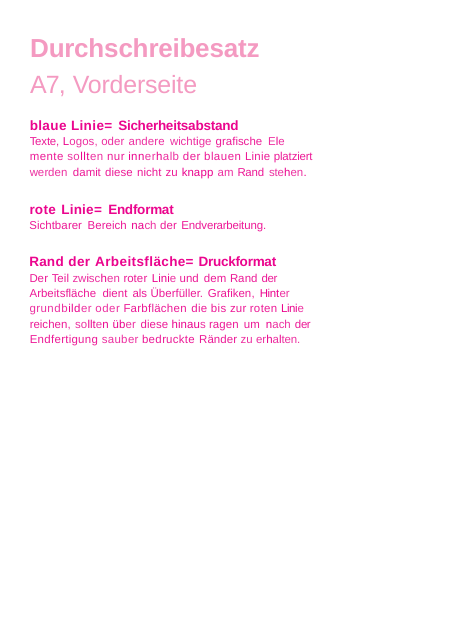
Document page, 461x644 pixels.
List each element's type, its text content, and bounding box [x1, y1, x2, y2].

list blaue Linie= Sicherheitsabstand Texte, Logos, oder andere wichtige grafische Ele­ mente sollten nur innerhalb der blauen Linie platziert werden damit diese nicht zu knapp am Rand stehen. rote Linie= Endformat Sichtbarer Bereich nach der Endverarbeitung. Rand der Arbeitsfläche= Druckformat Der Teil zwischen roter Linie und dem Rand der Arbeitsfläche dient als Überfüller. Grafiken, Hinter­ grundbilder oder Farbflächen die bis zur roten Linie reichen, sollten über diese hinaus ragen um nach der Endfertigung sauber bedruckte Ränder zu erhalten. [27, 113, 318, 476]
title Durchschreibesatz A7, Vorderseite [28, 22, 279, 113]
